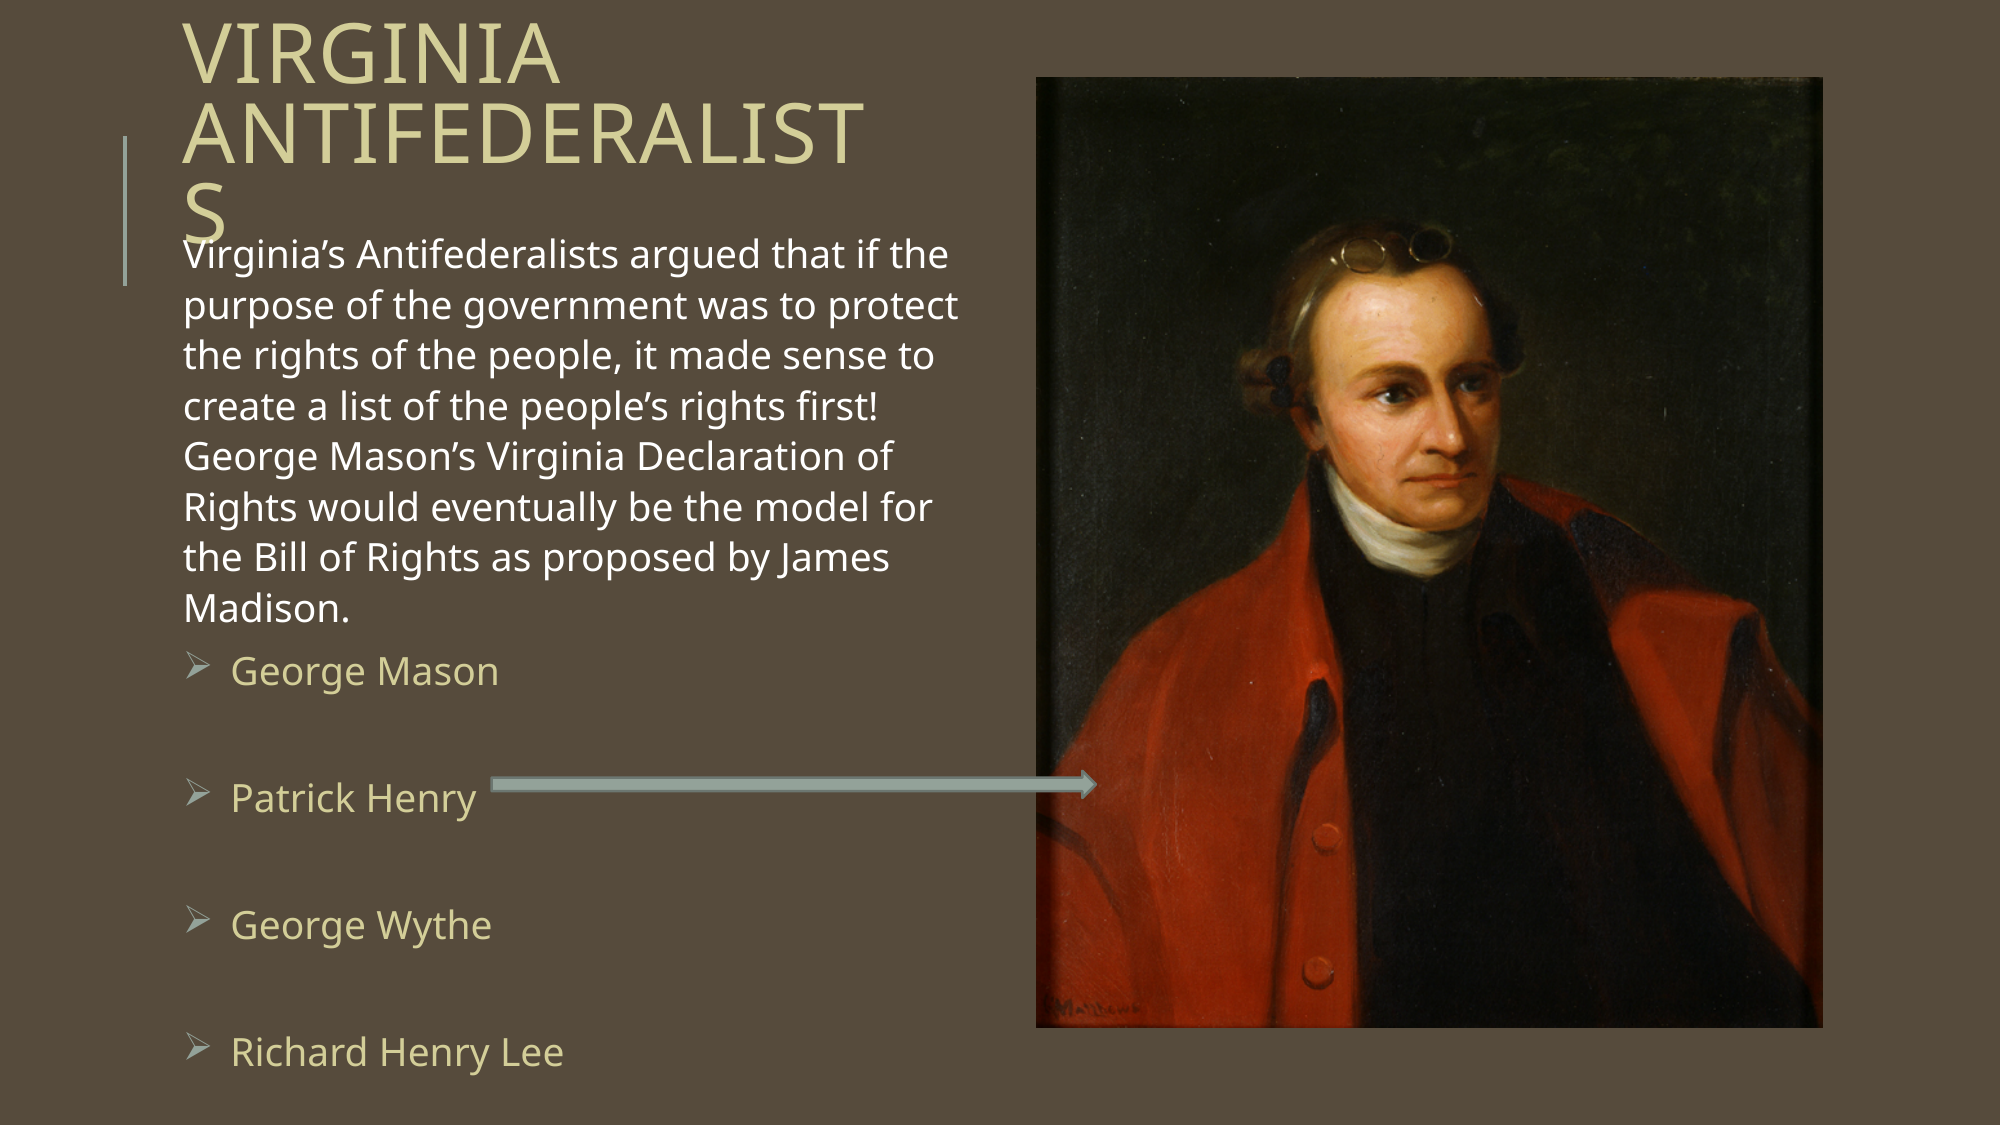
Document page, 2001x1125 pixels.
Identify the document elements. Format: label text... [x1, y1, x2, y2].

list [1036, 77, 1824, 1028]
text_box [490, 776, 1029, 793]
list Virginia’s Antifederalists argued that if the purpose of the government was to protect the rights of the people, it made sense to create a list of the people’s rights first! George Mason’s Virginia Declaration of Rights would eventually be the model for the Bill of Rights as proposed by James Madison. George Mason Patrick Henry George Wythe Richard Henry Lee [168, 218, 975, 1092]
title Virginia Antifederalists [168, 41, 888, 218]
